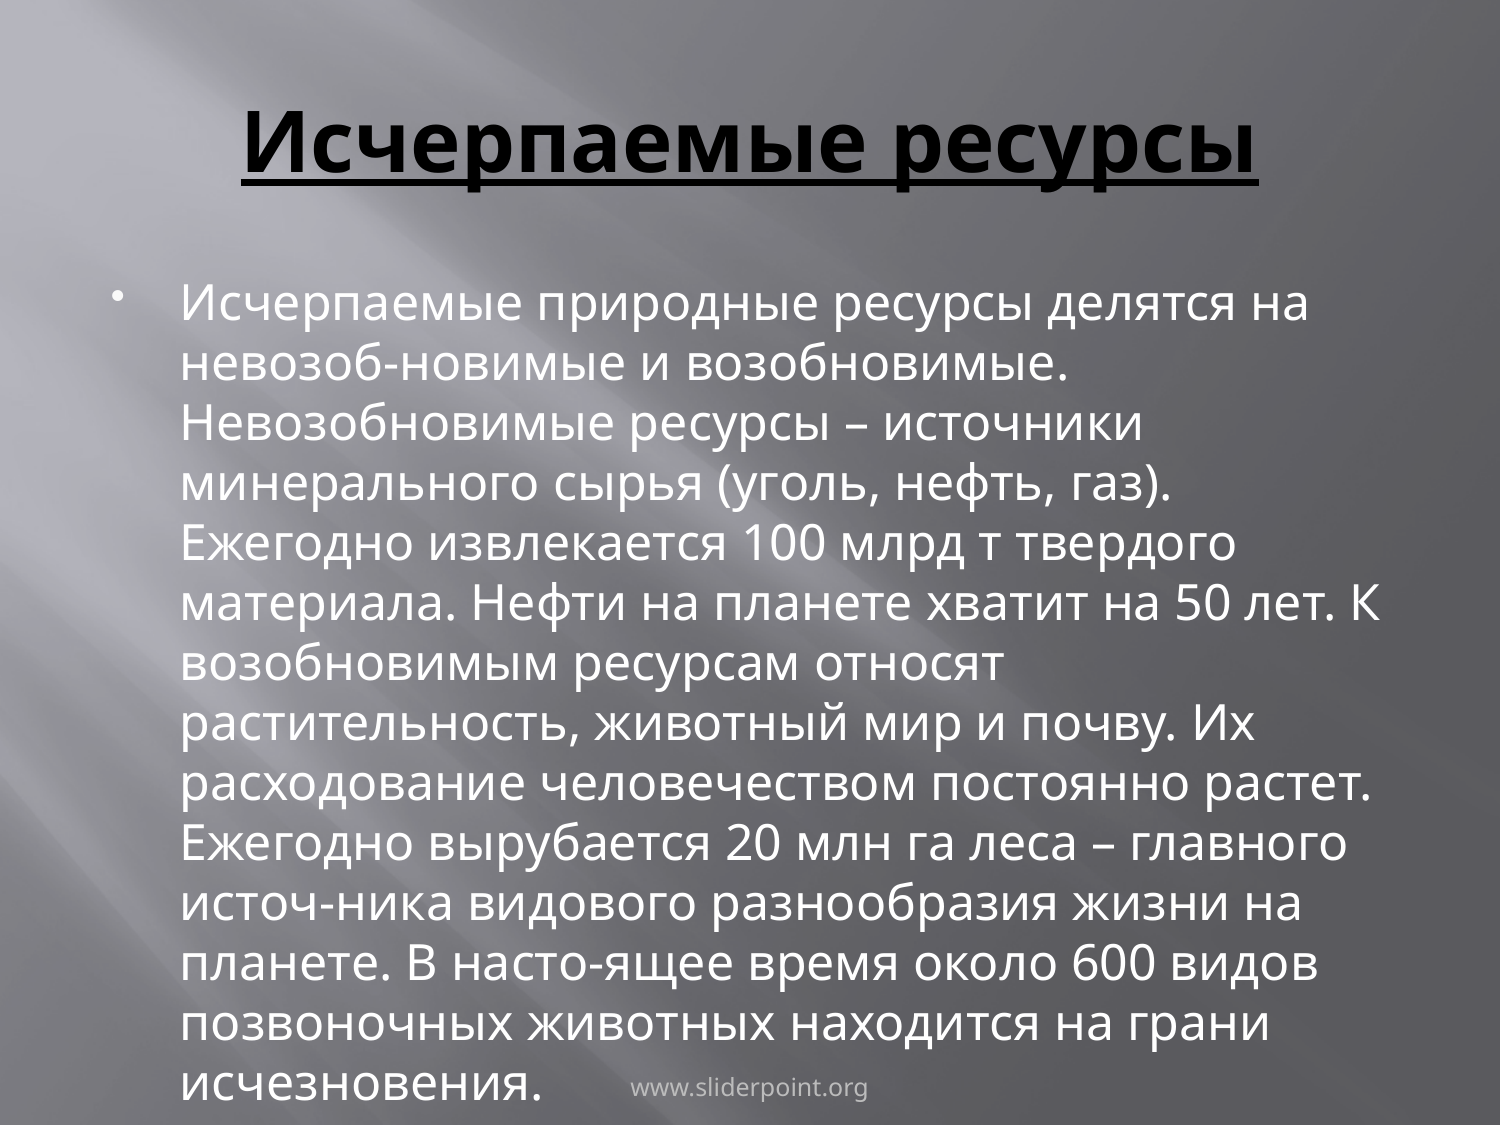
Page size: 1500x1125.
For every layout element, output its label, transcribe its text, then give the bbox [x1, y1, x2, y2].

footer www.sliderpoint.org [512, 1052, 988, 1113]
list Исчерпаемые природные ресурсы делятся на невозоб-новимые и возобновимые. Невозобновимые ресурсы – источники минерального сырья (уголь, нефть, газ). Ежегодно извлекается 100 млрд т твердого материала. Нефти на планете хватит на 50 лет. К возобновимым ресурсам относят растительность, животный мир и почву. Их расходование человечеством постоянно растет. Ежегодно вырубается 20 млн га леса – главного источ-ника видового разнообразия жизни на планете. В насто-ящее время около 600 видов позвоночных животных находится на грани исчезновения. [75, 262, 1425, 1035]
title Исчерпаемые ресурсы [75, 45, 1425, 233]
